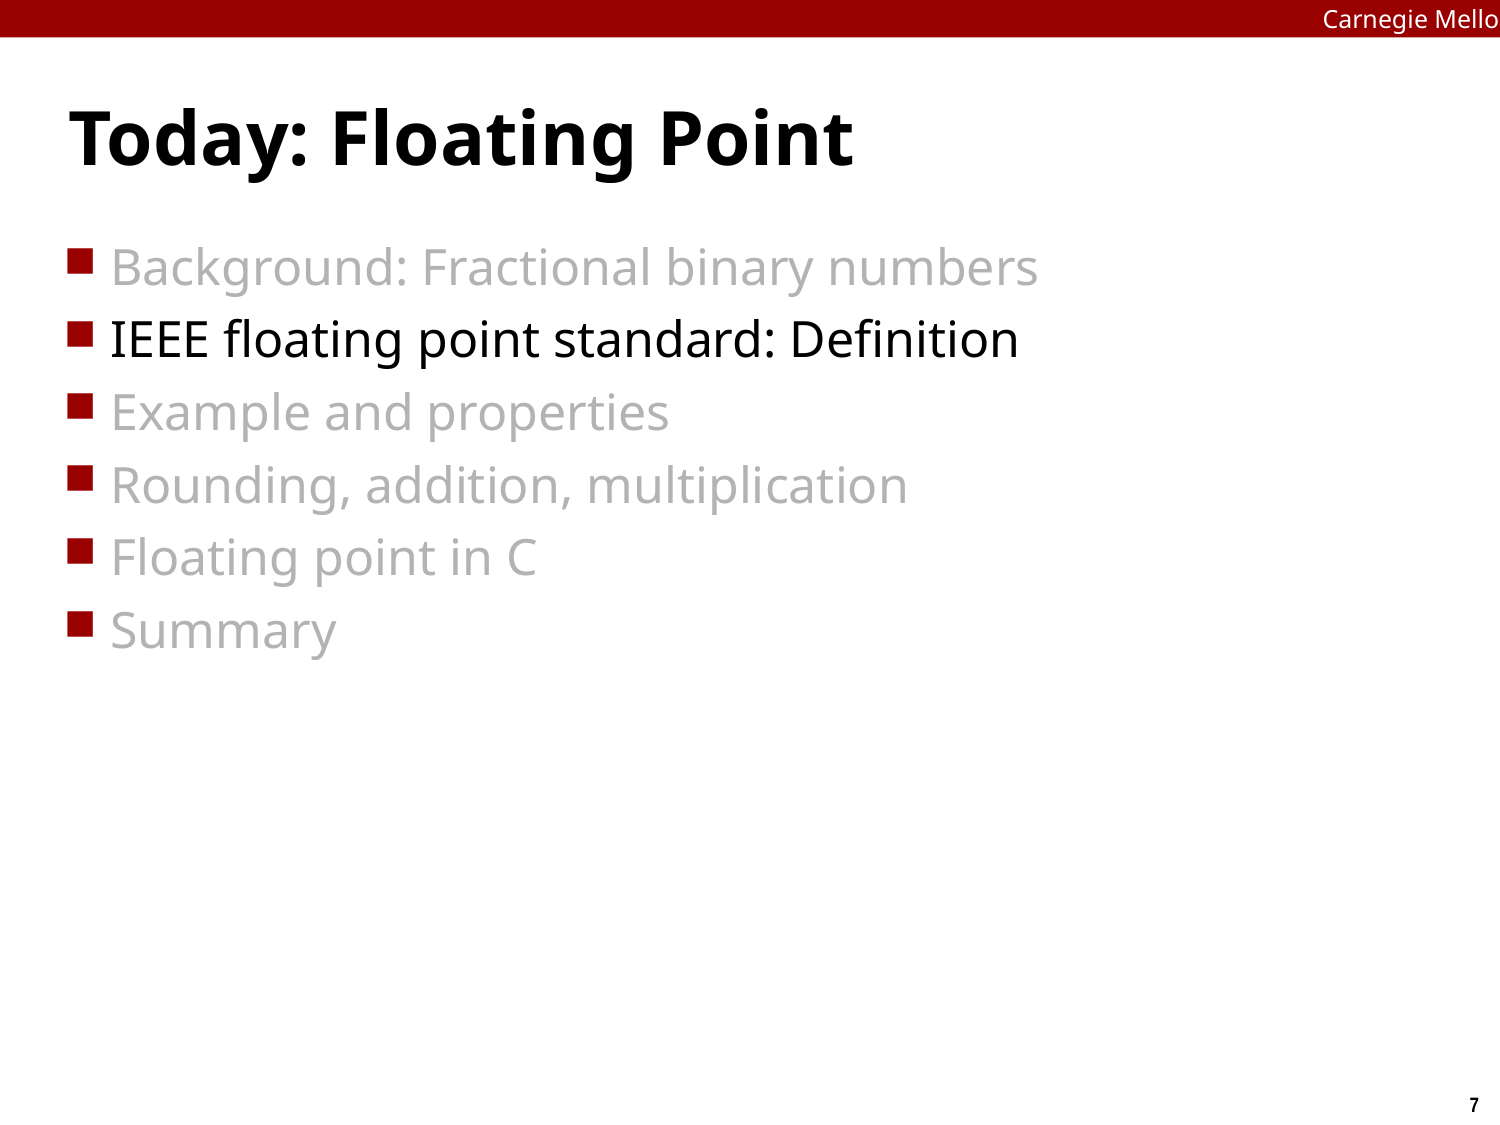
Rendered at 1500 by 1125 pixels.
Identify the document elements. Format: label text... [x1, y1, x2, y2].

list Background: Fractional binary numbers IEEE floating point standard: Definition Example and properties Rounding, addition, multiplication Floating point in C Summary [62, 228, 1438, 1122]
text_box Carnegie Mellon [1322, 3, 1500, 33]
title Today: Floating Point [62, 41, 1438, 228]
text_box [0, 0, 1500, 38]
